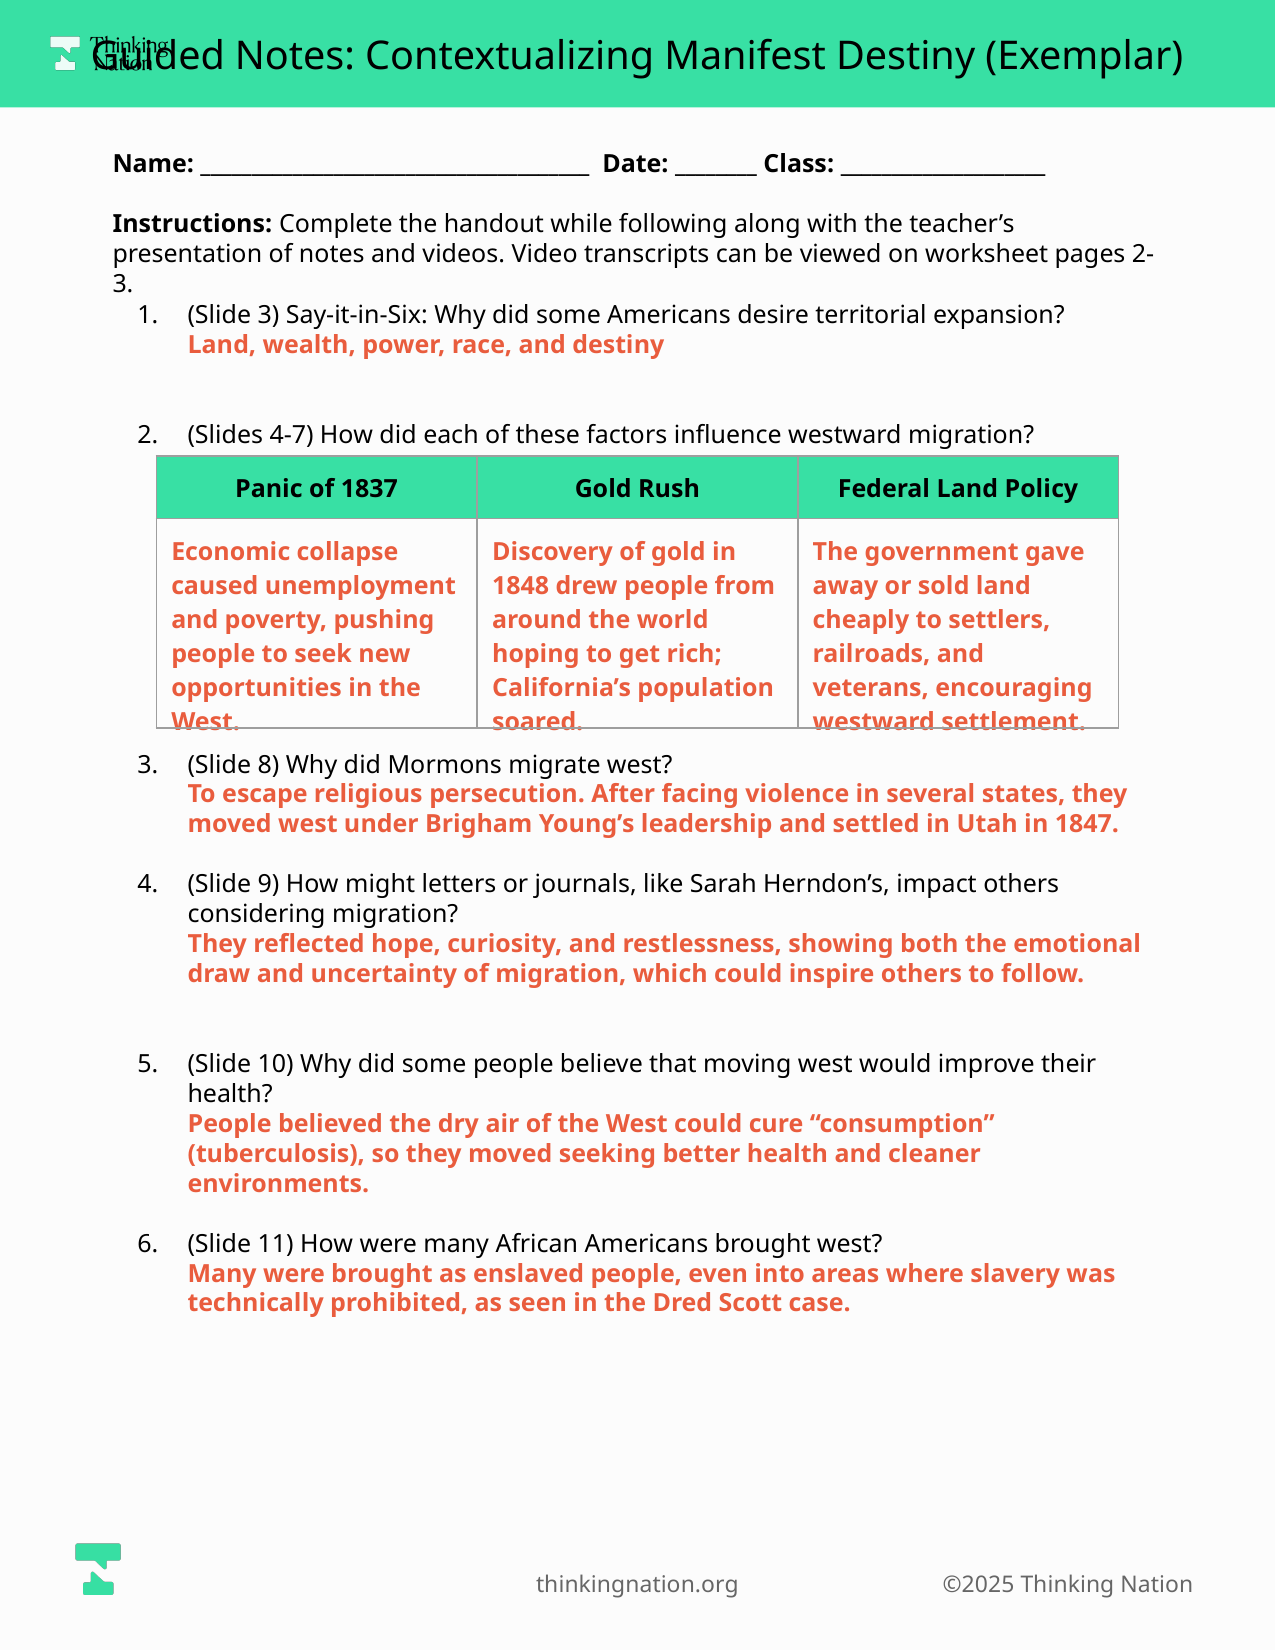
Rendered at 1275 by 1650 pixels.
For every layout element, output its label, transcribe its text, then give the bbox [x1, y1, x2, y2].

text_box ©2025 Thinking Nation [907, 1553, 1210, 1605]
text_box thinkingnation.org [486, 1553, 789, 1605]
text_box Guided Notes: Contextualizing Manifest Destiny (Exemplar) [0, 0, 1275, 108]
text_box Name: ______________________________________ Date: ________ Class: ____________________ Instructions: Complete the handout while following along with the teacher’s presentation of notes and videos. Video transcripts can be viewed on worksheet pages 2-3. [97, 132, 1178, 283]
table_cell The government gave away or sold land cheaply to settlers, railroads, and veterans, encouraging westward settlement. [799, 519, 1118, 727]
table_header Gold Rush [478, 457, 797, 518]
table_cell Discovery of gold in 1848 drew people from around the world hoping to get rich; California’s population soared. [478, 519, 797, 727]
table_header Federal Land Policy [799, 457, 1118, 518]
picture [36, 24, 172, 81]
table_header Panic of 1837 [157, 457, 476, 518]
text_box (Slide 3) Say-it-in-Six: Why did some Americans desire territorial expansion? Land, wealth, power, race, and destiny (Slides 4-7) How did each of these factors influence westward migration? (Slide 8) Why did Mormons migrate west? To escape religious persecution. After facing violence in several states, they moved west under Brigham Young’s leadership and settled in Utah in 1847. (Slide 9) How might letters or journals, like Sarah Herndon’s, impact others considering migration? They reflected hope, curiosity, and restlessness, showing both the emotional draw and uncertainty of migration, which could inspire others to follow. (Slide 10) Why did some people believe that moving west would improve their health? People believed the dry air of the West could cure “consumption” (tuberculosis), so they moved seeking better health and cleaner environments. (Slide 11) How were many African Americans brought west? Many were brought as enslaved people, even into areas where slavery was technically prohibited, as seen in the Dred Scott case. [97, 283, 1178, 1534]
picture [62, 1533, 134, 1605]
table_cell Economic collapse caused unemployment and poverty, pushing people to seek new opportunities in the West. [157, 519, 476, 727]
